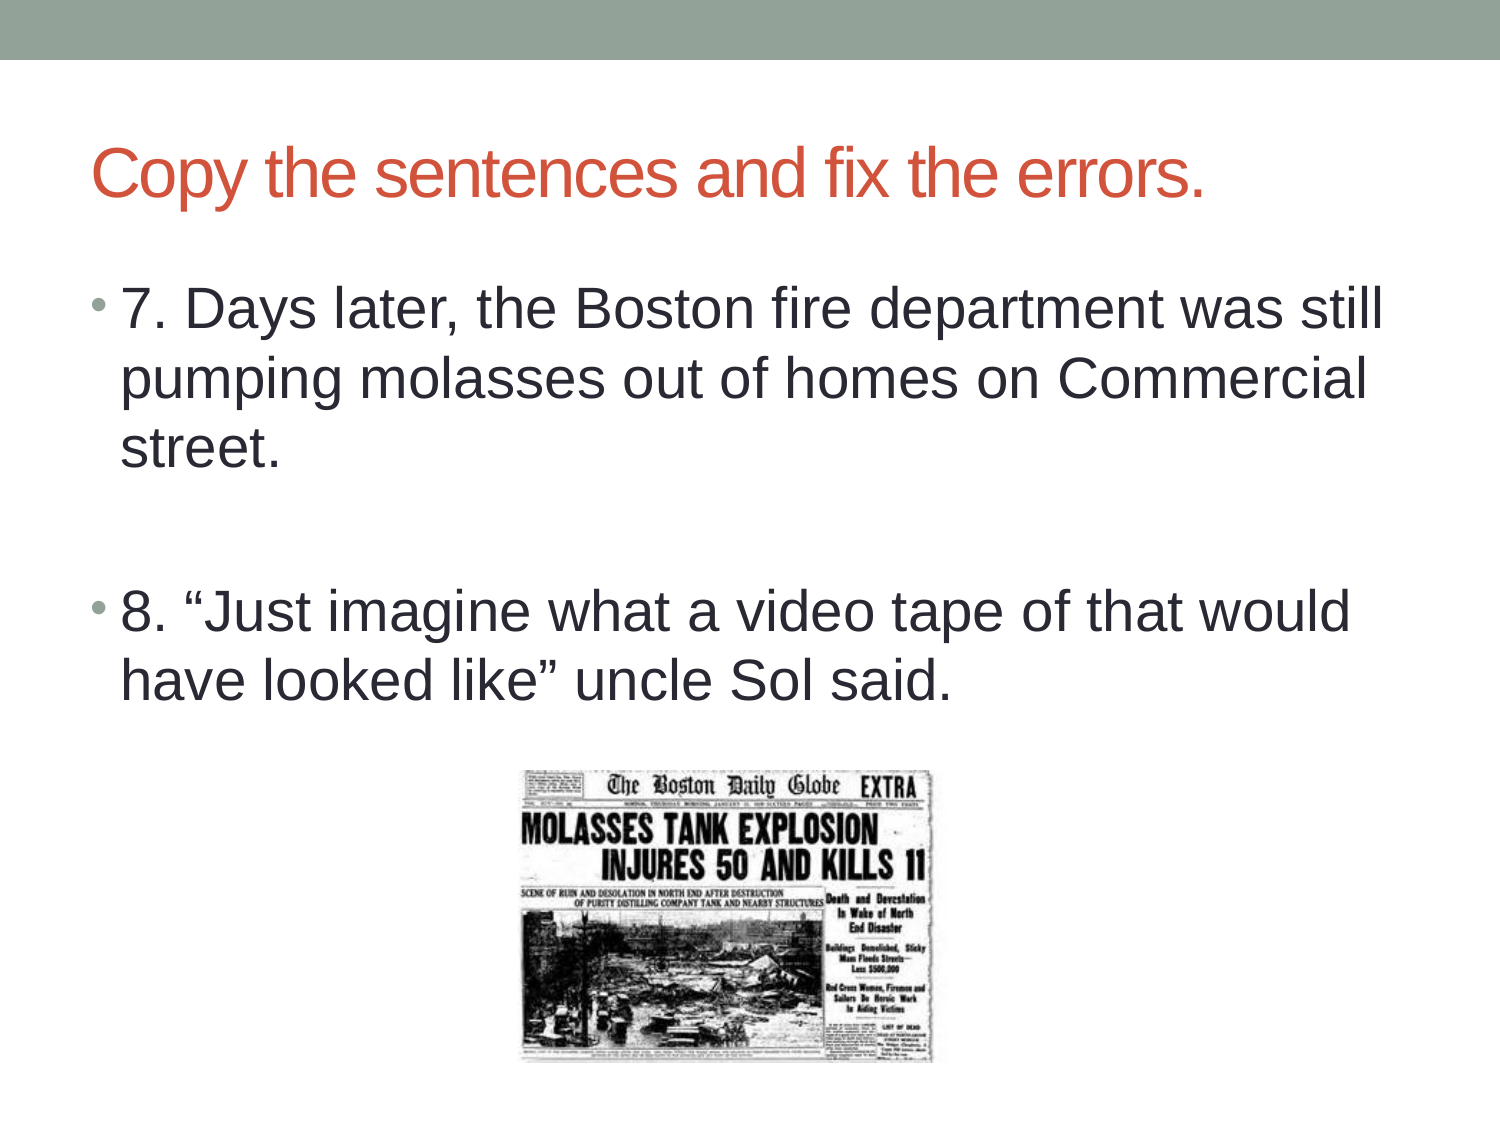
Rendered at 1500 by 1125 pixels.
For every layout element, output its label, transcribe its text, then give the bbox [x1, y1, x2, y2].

picture [517, 769, 949, 1063]
list 7. Days later, the Boston fire department was still pumping molasses out of homes on Commercial street. 8. “Just imagine what a video tape of that would have looked like” uncle Sol said. [75, 262, 1425, 1063]
title Copy the sentences and fix the errors. [75, 87, 1425, 250]
